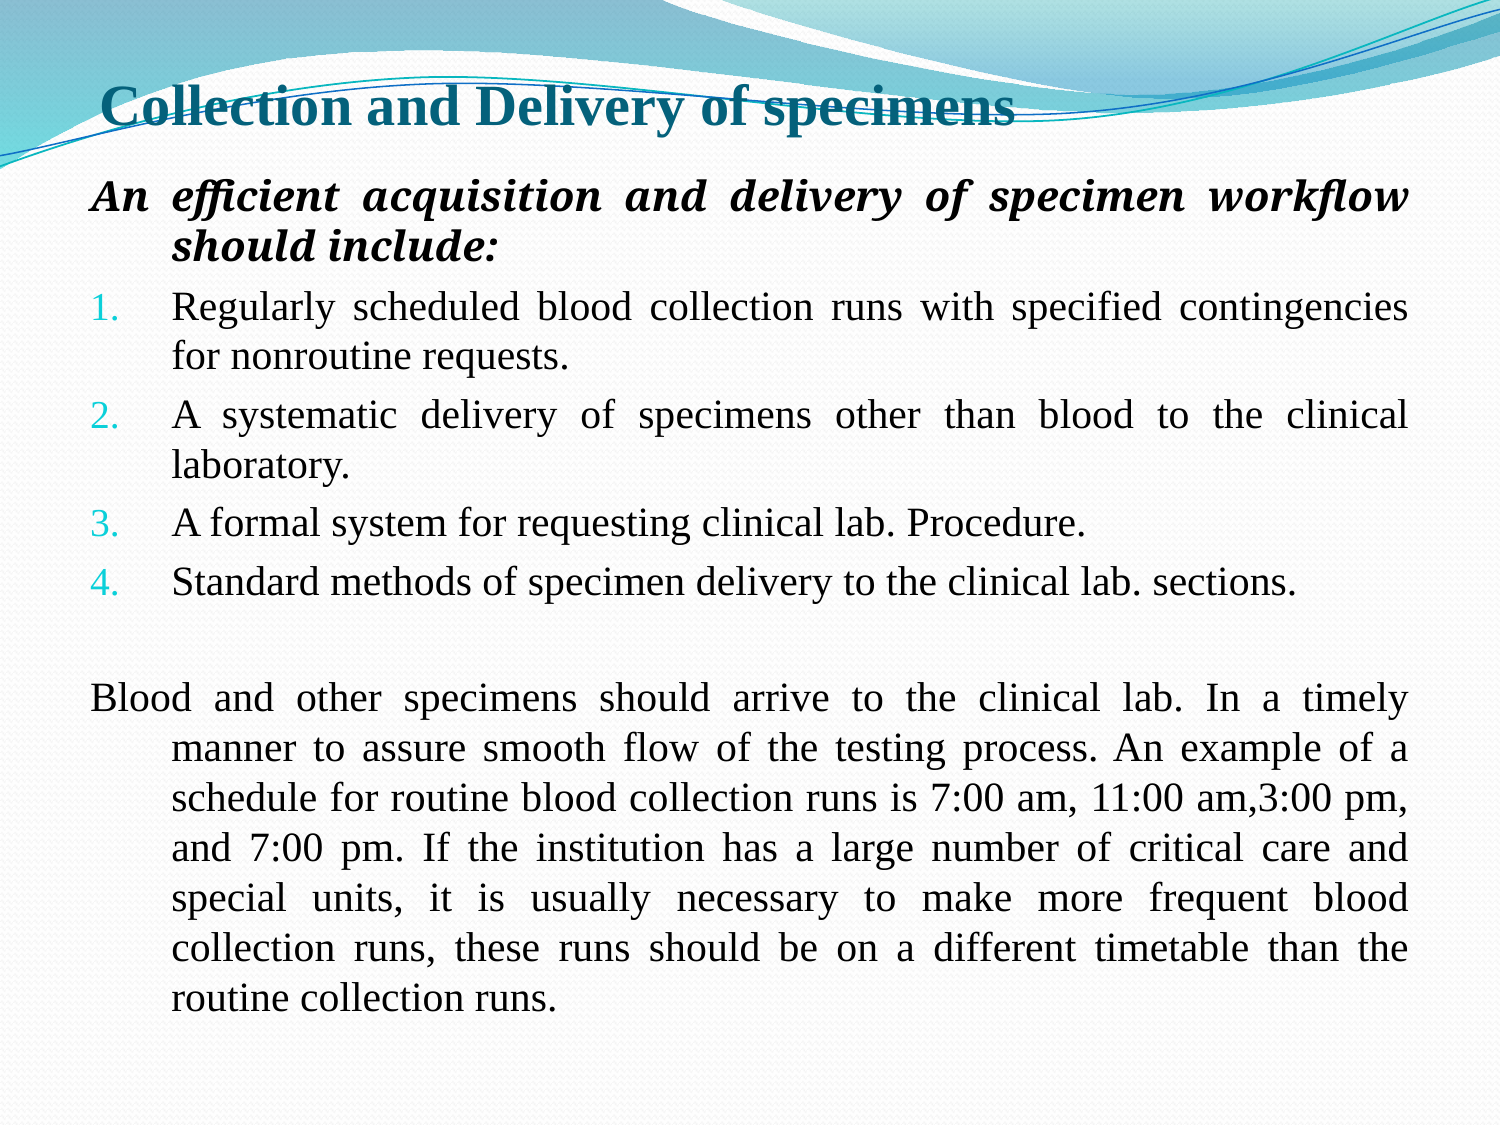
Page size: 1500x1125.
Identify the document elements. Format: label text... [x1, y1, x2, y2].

list An efficient acquisition and delivery of specimen workflow should include: Regularly scheduled blood collection runs with specified contingencies for nonroutine requests. A systematic delivery of specimens other than blood to the clinical laboratory. A formal system for requesting clinical lab. Procedure. Standard methods of specimen delivery to the clinical lab. sections. Blood and other specimens should arrive to the clinical lab. In a timely manner to assure smooth flow of the testing process. An example of a schedule for routine blood collection runs is 7:00 am, 11:00 am,3:00 pm, and 7:00 pm. If the institution has a large number of critical care and special units, it is usually necessary to make more frequent blood collection runs, these runs should be on a different timetable than the routine collection runs. [74, 162, 1426, 1033]
title Collection and Delivery of specimens [99, 37, 1038, 138]
